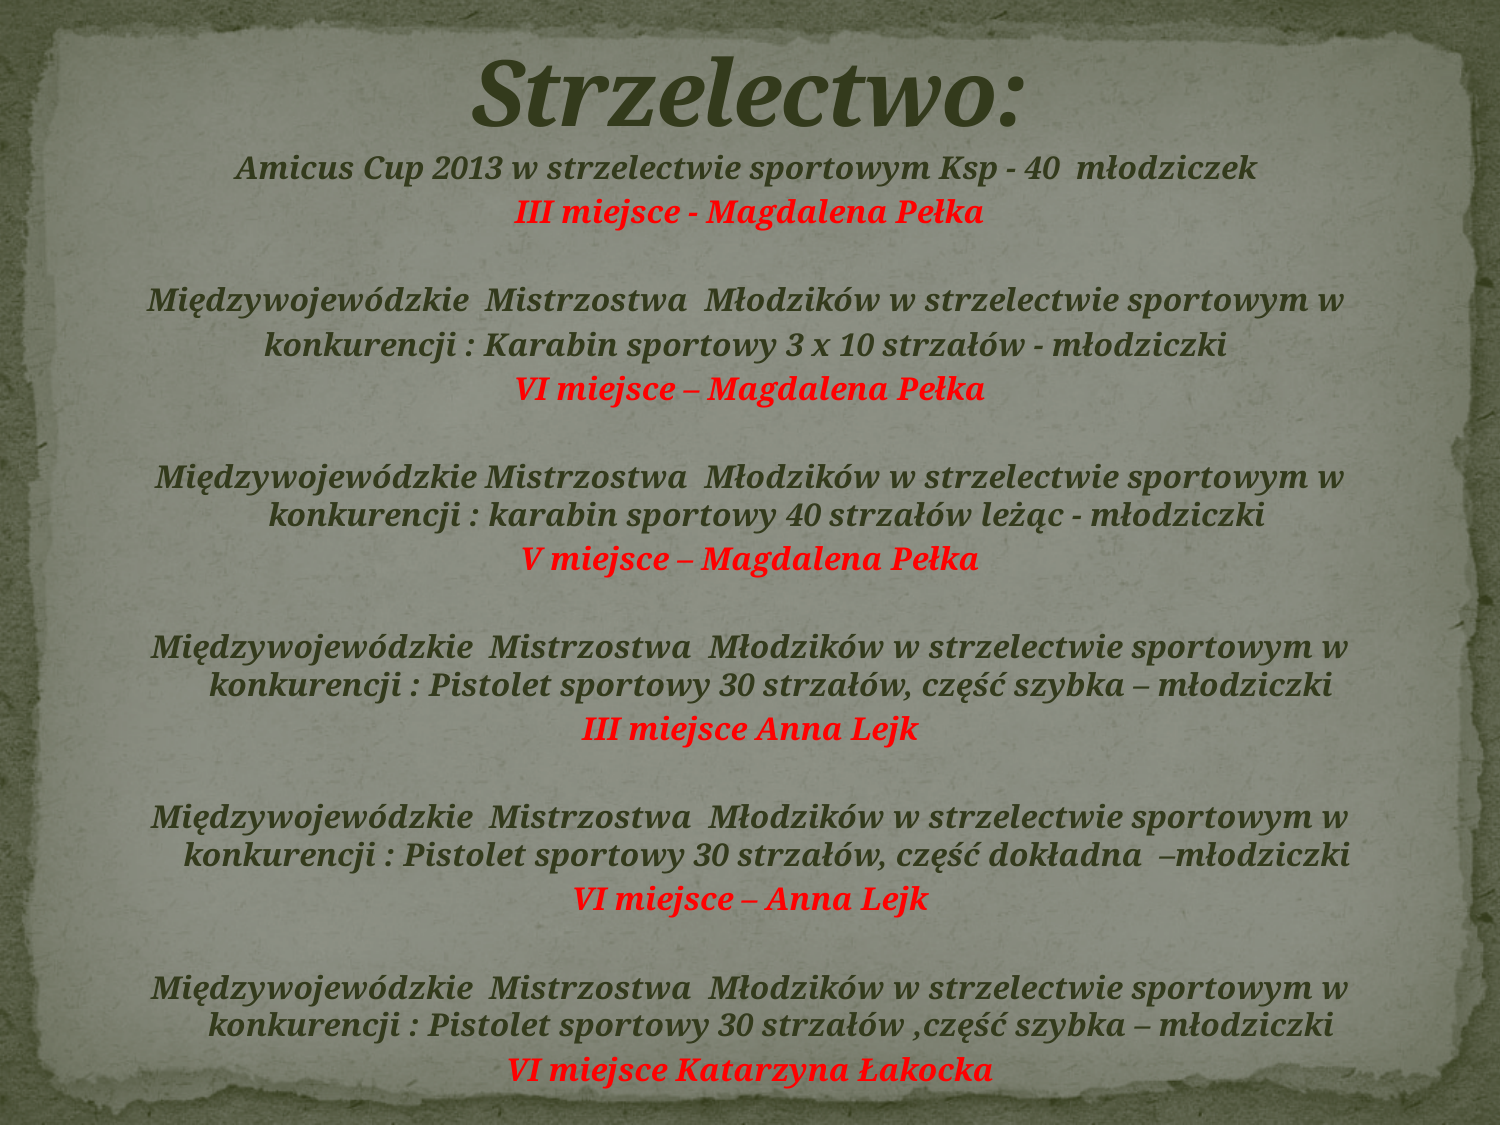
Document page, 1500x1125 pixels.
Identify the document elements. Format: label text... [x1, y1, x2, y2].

list Amicus Cup 2013 w strzelectwie sportowym Ksp - 40 młodziczek III miejsce - Magdalena Pełka Międzywojewódzkie Mistrzostwa Młodzików w strzelectwie sportowym w konkurencji : Karabin sportowy 3 x 10 strzałów - młodziczki VI miejsce – Magdalena Pełka Międzywojewódzkie Mistrzostwa Młodzików w strzelectwie sportowym w konkurencji : karabin sportowy 40 strzałów leżąc - młodziczki V miejsce – Magdalena Pełka Międzywojewódzkie Mistrzostwa Młodzików w strzelectwie sportowym w konkurencji : Pistolet sportowy 30 strzałów, część szybka – młodziczki III miejsce Anna Lejk Międzywojewódzkie Mistrzostwa Młodzików w strzelectwie sportowym w konkurencji : Pistolet sportowy 30 strzałów, część dokładna –młodziczki VI miejsce – Anna Lejk Międzywojewódzkie Mistrzostwa Młodzików w strzelectwie sportowym w konkurencji : Pistolet sportowy 30 strzałów ,część szybka – młodziczki VI miejsce Katarzyna Łakocka [75, 153, 1425, 1125]
title Strzelectwo: [74, 24, 1425, 153]
